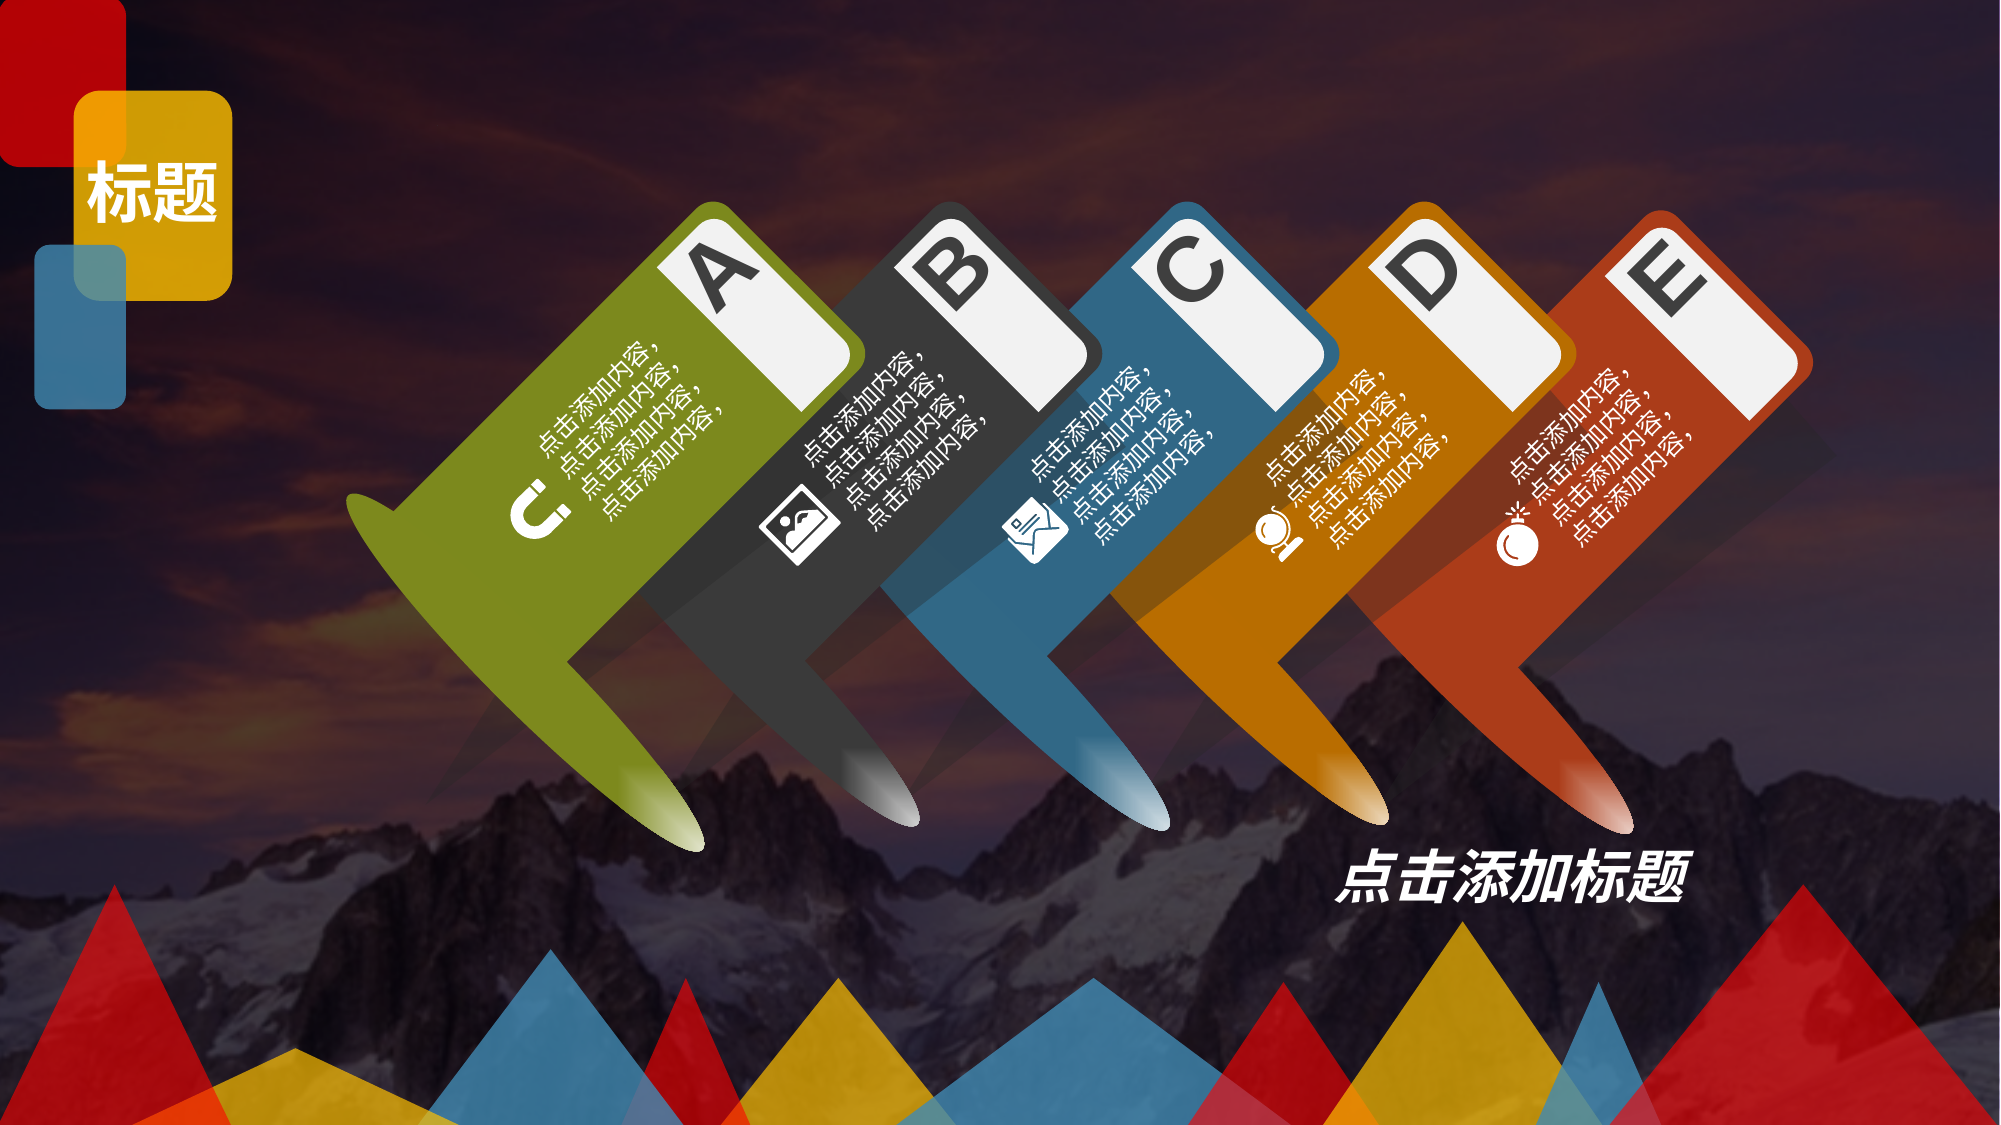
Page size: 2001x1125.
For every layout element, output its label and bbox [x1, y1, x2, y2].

text_box [383, 125, 1837, 923]
picture [0, 0, 2000, 1125]
